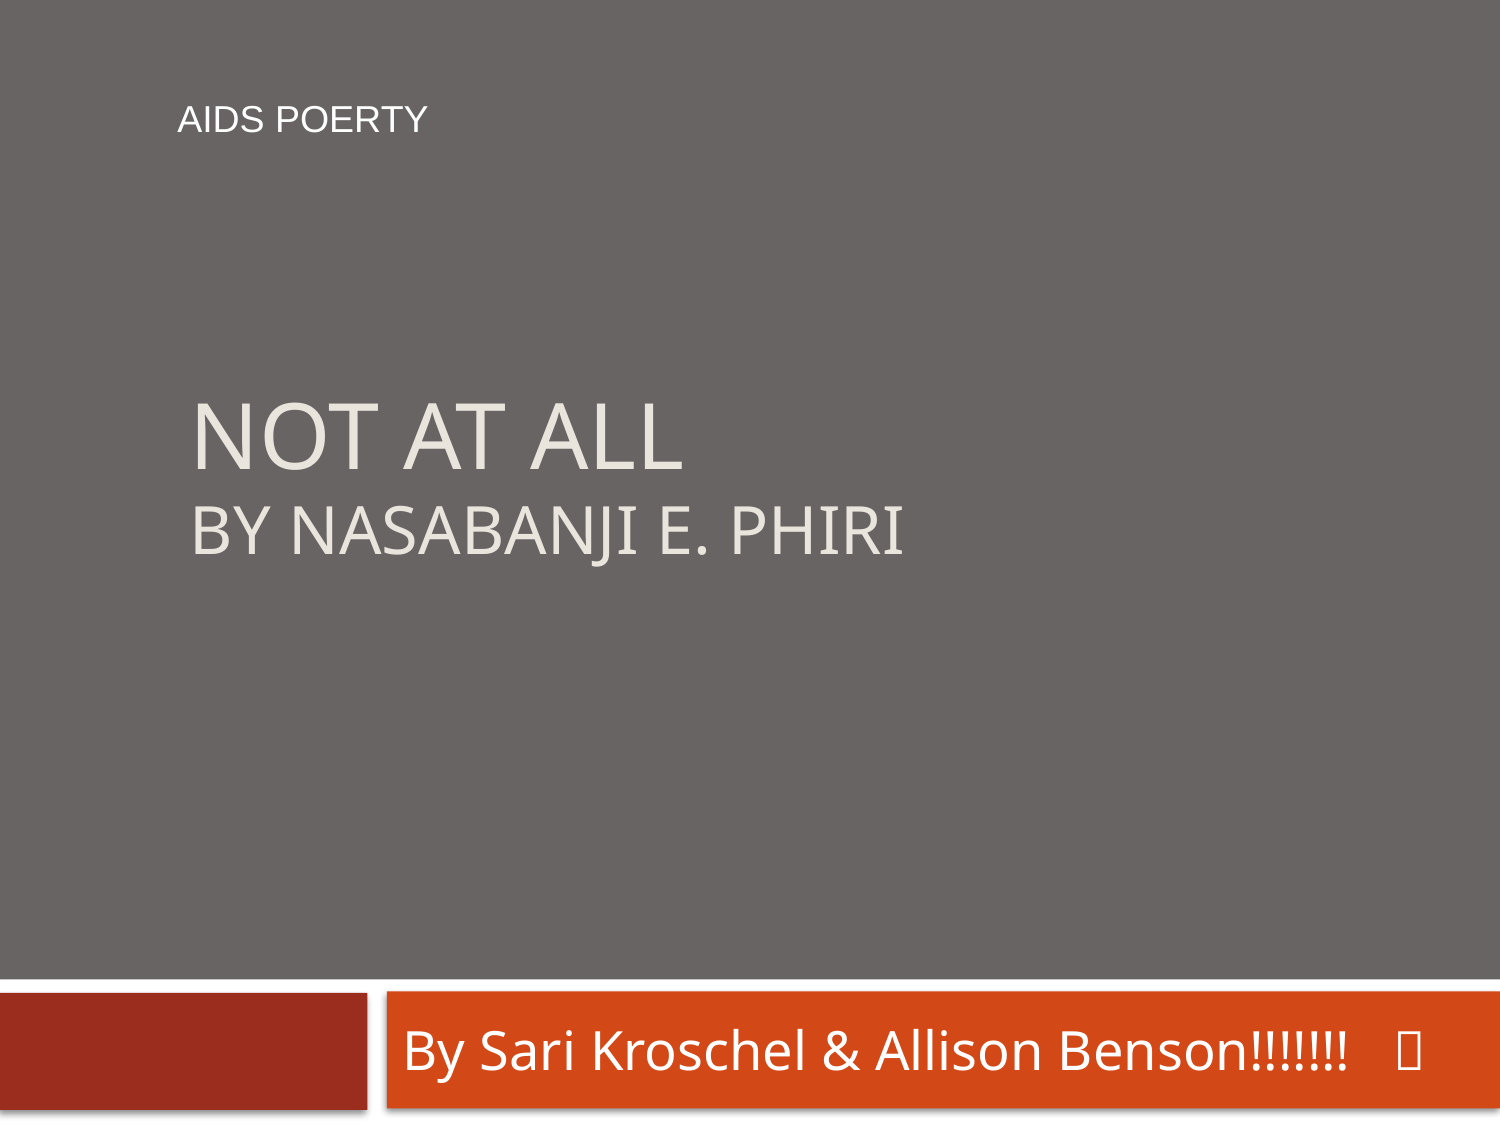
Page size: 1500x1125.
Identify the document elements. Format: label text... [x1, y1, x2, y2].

text_box AIDS POERTY [162, 87, 813, 148]
title Not At All by Nasabanji E. Phiri [174, 274, 1238, 576]
subtitle By Sari Kroschel & Allison Benson!!!!!!!  [387, 992, 1488, 1106]
